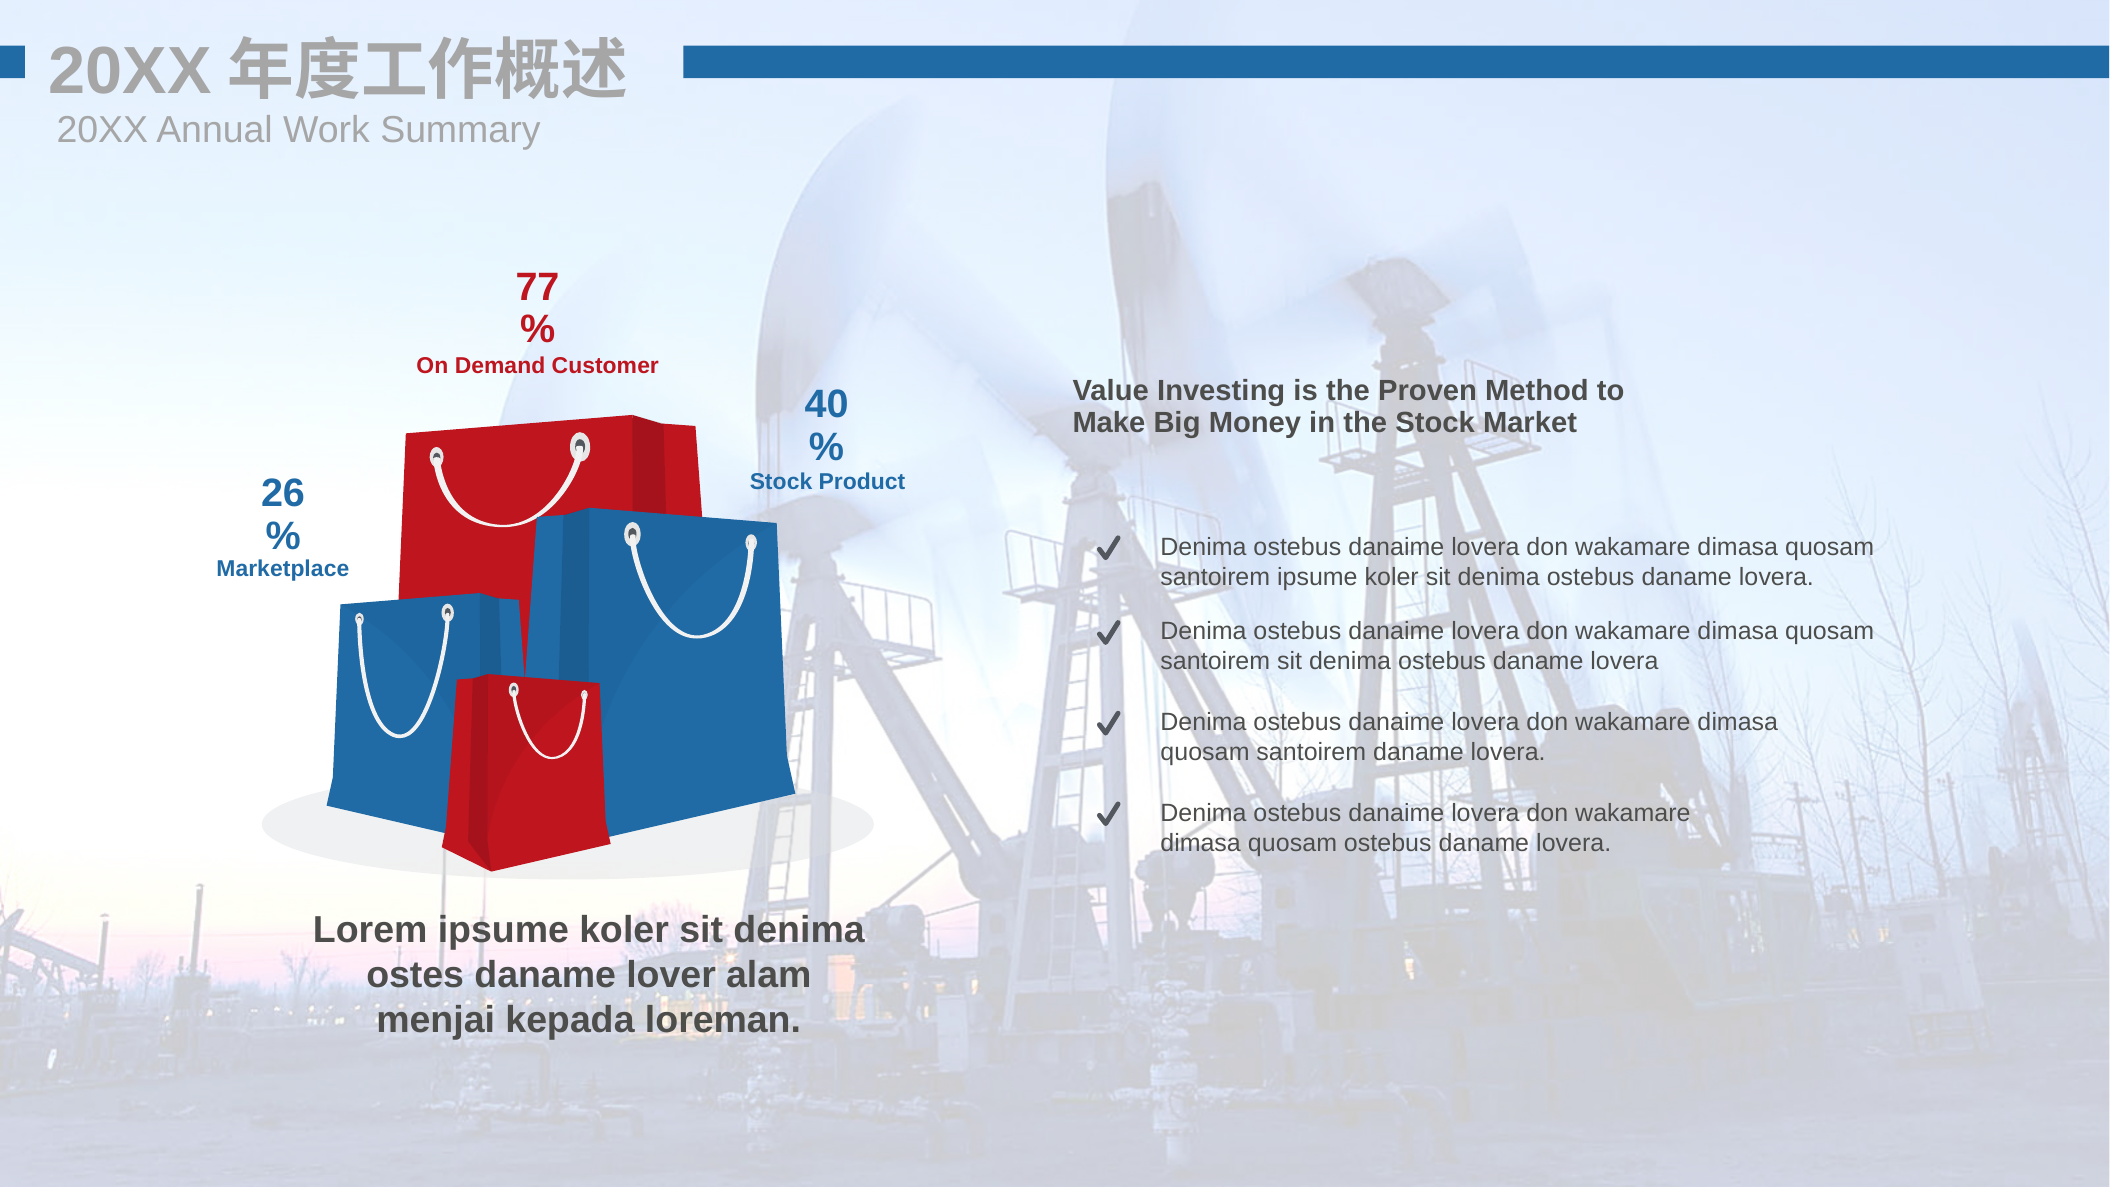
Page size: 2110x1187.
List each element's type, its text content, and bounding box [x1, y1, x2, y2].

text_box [383, 414, 727, 593]
text_box [0, 45, 26, 79]
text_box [441, 674, 611, 872]
text_box [1096, 801, 1121, 827]
text_box Value Investing is the Proven Method to Make Big Money in the Stock Market [1064, 325, 1700, 489]
text_box Lorem ipsume koler sit denima ostes daname lover alam menjai kepada loreman. [304, 937, 874, 1008]
text_box [1096, 620, 1121, 645]
text_box 20XX Annual Work Summary [56, 104, 541, 150]
text_box [682, 45, 2110, 79]
text_box [1096, 710, 1121, 736]
text_box Marketplace [202, 548, 364, 586]
text_box Denima ostebus danaime lovera don wakamare dimasa quosam santoirem ipsume koler sit denima ostebus daname lovera. [1152, 517, 1894, 601]
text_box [326, 593, 538, 841]
text_box [261, 787, 874, 880]
text_box 40% [788, 399, 865, 453]
text_box [1096, 535, 1121, 561]
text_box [511, 507, 796, 841]
text_box On Demand Customer [396, 345, 679, 383]
text_box 26% [245, 488, 321, 542]
text_box Denima ostebus danaime lovera don wakamare dimasa quosam ostebus daname lovera. [1152, 783, 1750, 870]
text_box Denima ostebus danaime lovera don wakamare dimasa quosam santoirem sit denima ostebus daname lovera [1152, 601, 1894, 688]
text_box 20XX年度工作概述 [48, 26, 629, 107]
text_box Stock Product [735, 461, 920, 499]
text_box Denima ostebus danaime lovera don wakamare dimasa quosam santoirem daname lovera. [1152, 692, 1792, 779]
text_box 77% [499, 282, 576, 335]
